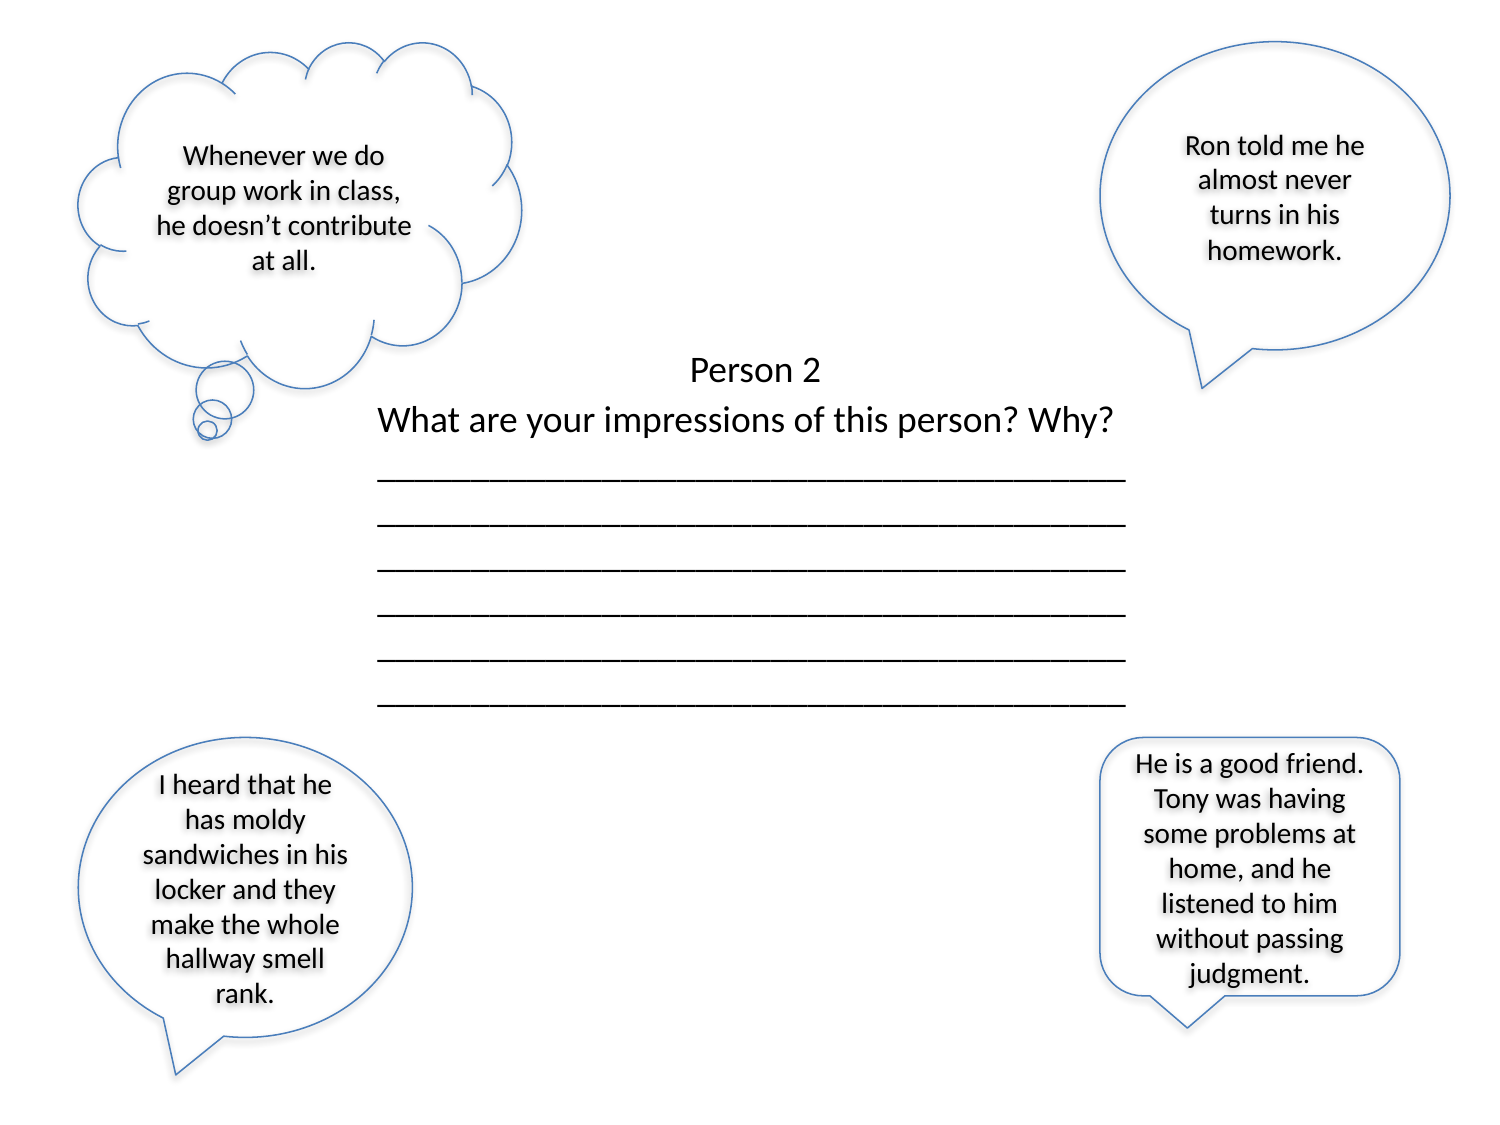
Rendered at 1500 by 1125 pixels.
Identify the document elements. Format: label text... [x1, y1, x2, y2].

text_box Person 2 [674, 337, 975, 398]
text_box He is a good friend. Tony was having some problems at home, and he listened to him without passing judgment. [1099, 736, 1401, 1029]
text_box Ron told me he almost never turns in his homework. [1099, 40, 1451, 390]
text_box I heard that he has moldy sandwiches in his locker and they make the whole hallway smell rank. [77, 736, 414, 1076]
text_box Whenever we do group work in class, he doesn’t contribute at all. [77, 41, 523, 441]
text_box What are your impressions of this person? Why? ________________________________________ ________________________________________ ________________________________________ ________________________________________ ________________________________________ ________________________________________ [362, 387, 1163, 718]
